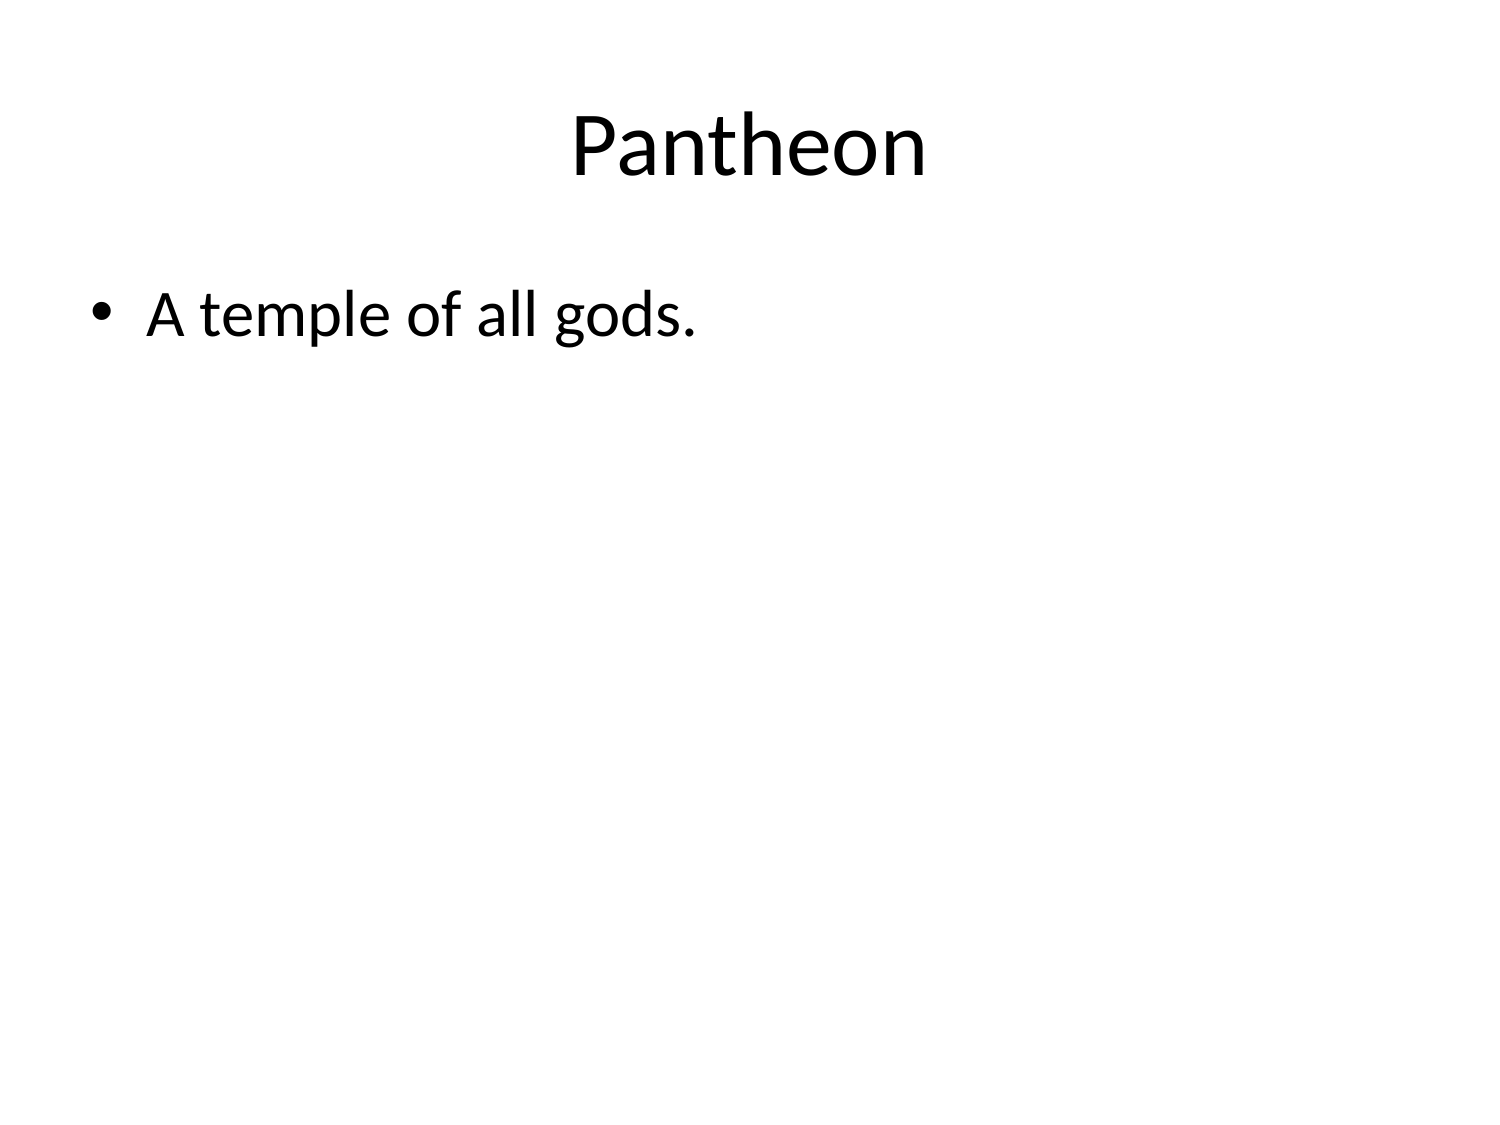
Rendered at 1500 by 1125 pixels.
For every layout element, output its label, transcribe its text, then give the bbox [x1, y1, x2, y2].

title Pantheon [75, 45, 1425, 233]
list A temple of all gods. [75, 262, 1425, 1005]
